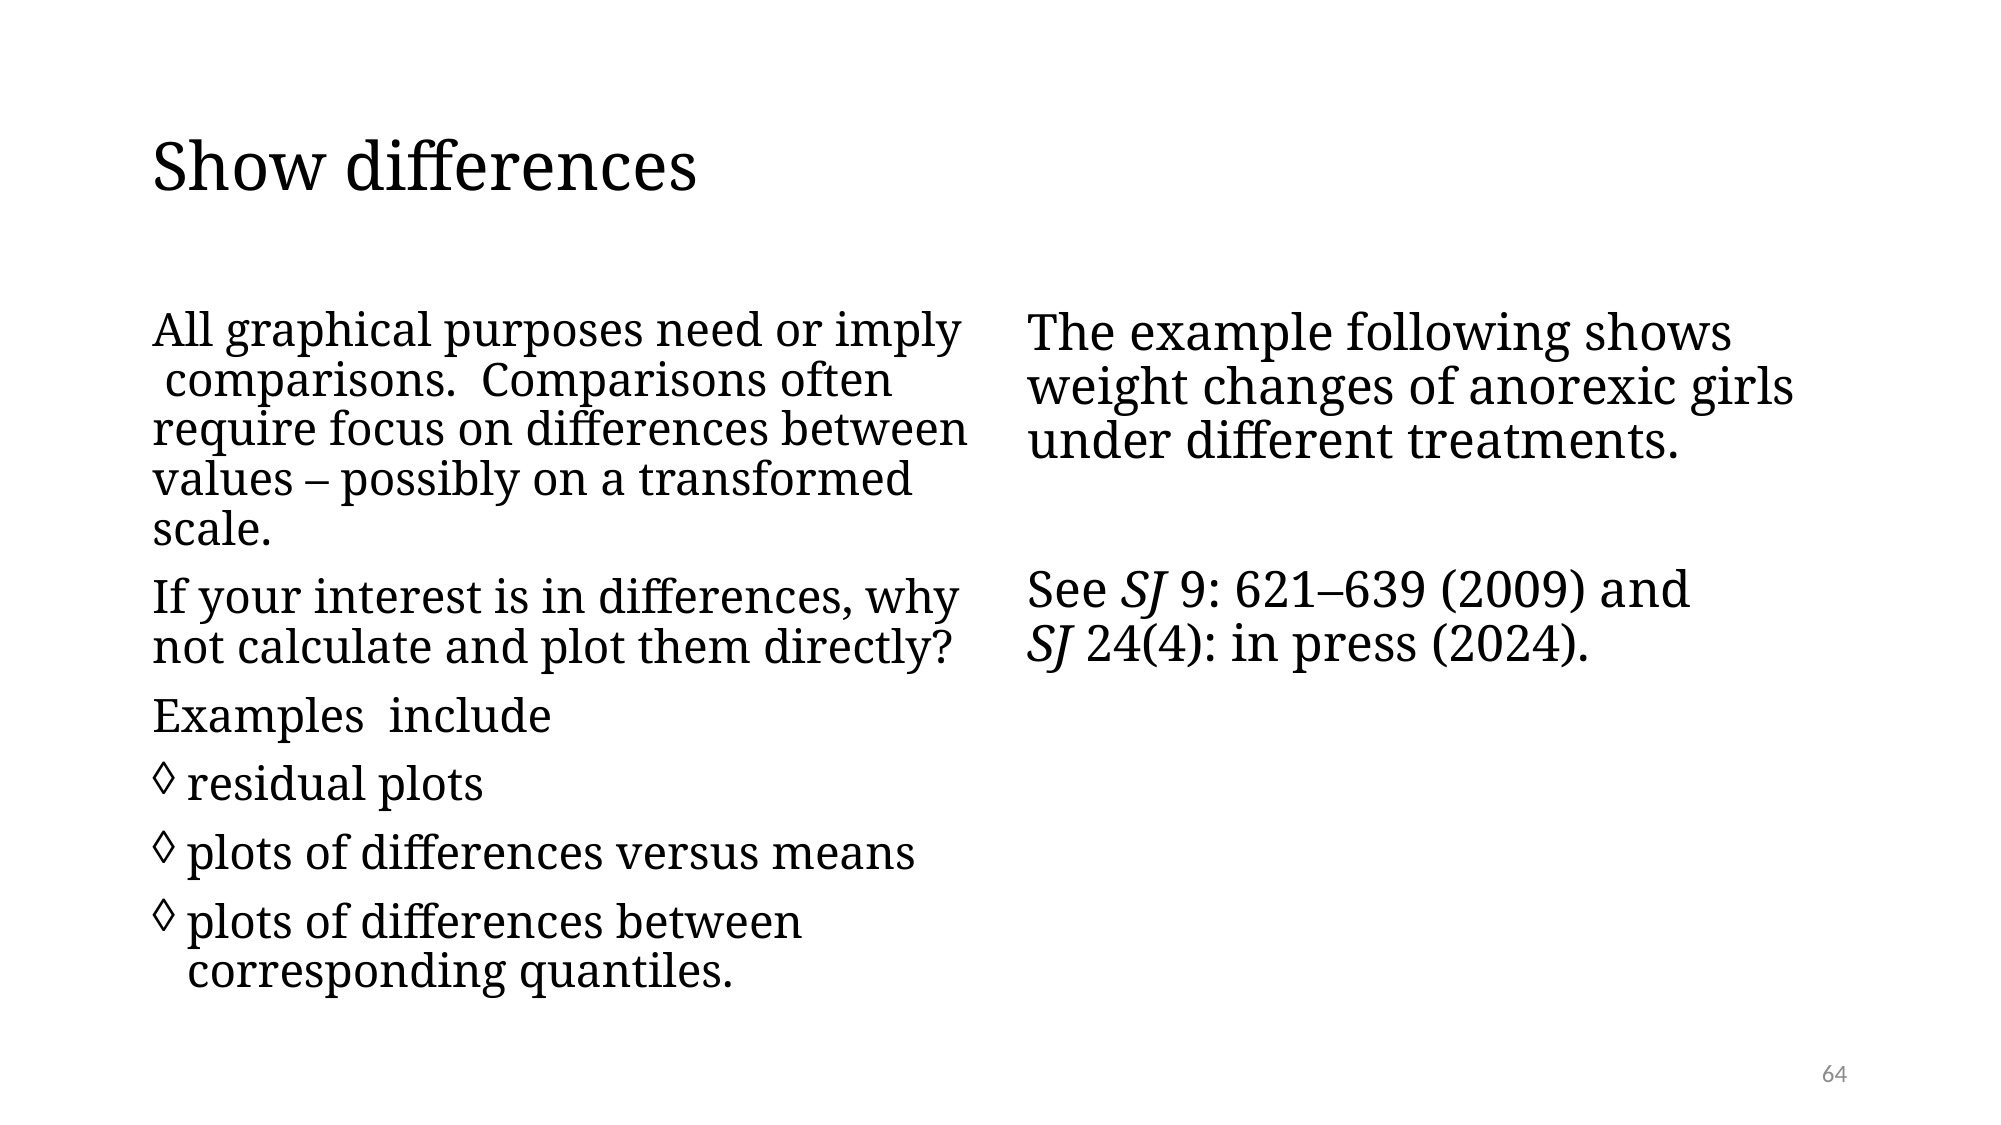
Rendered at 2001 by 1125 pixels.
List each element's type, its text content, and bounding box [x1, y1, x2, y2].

list The example following shows weight changes of anorexic girls under different treatments. See SJ 9: 621–639 (2009) and SJ 24(4): in press (2024). [1012, 299, 1863, 1014]
title Show differences [137, 59, 1863, 278]
slide_number 64 [1412, 1042, 1863, 1103]
list All graphical purposes need or imply comparisons. Comparisons often require focus on differences between values – possibly on a transformed scale. If your interest is in differences, why not calculate and plot them directly? Examples include residual plots plots of differences versus means plots of differences between corresponding quantiles. [137, 299, 988, 1014]
